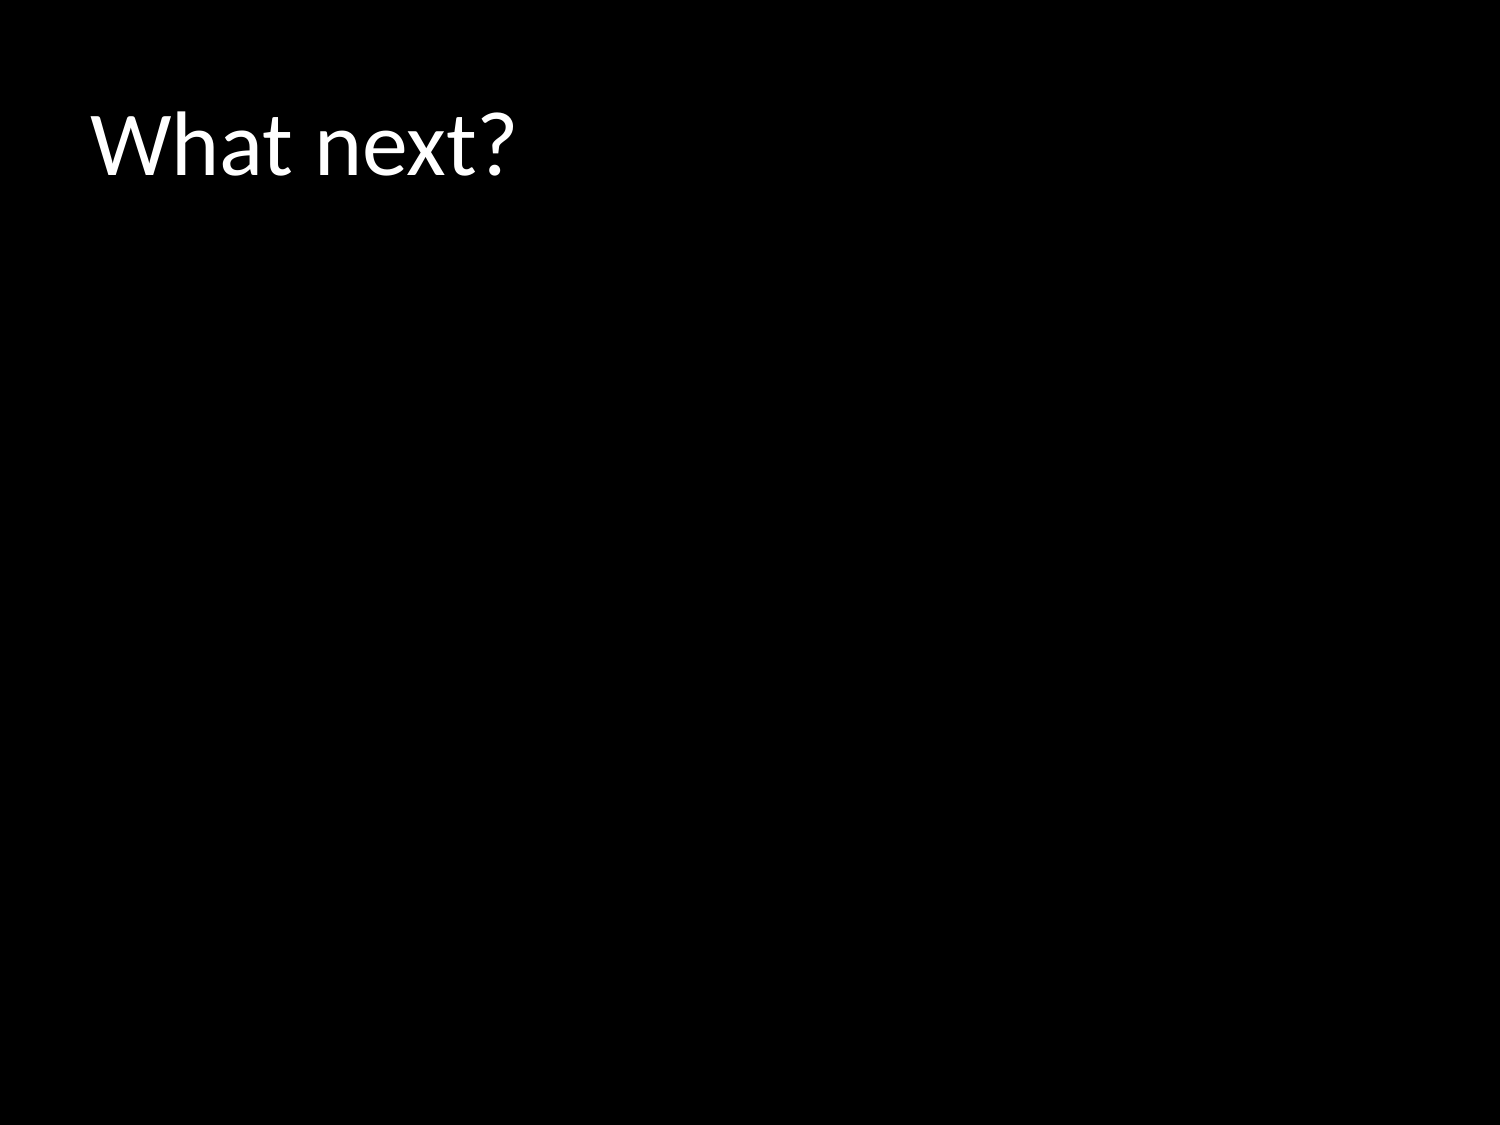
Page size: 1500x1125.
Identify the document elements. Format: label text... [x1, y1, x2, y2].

title What next? [75, 45, 1425, 233]
